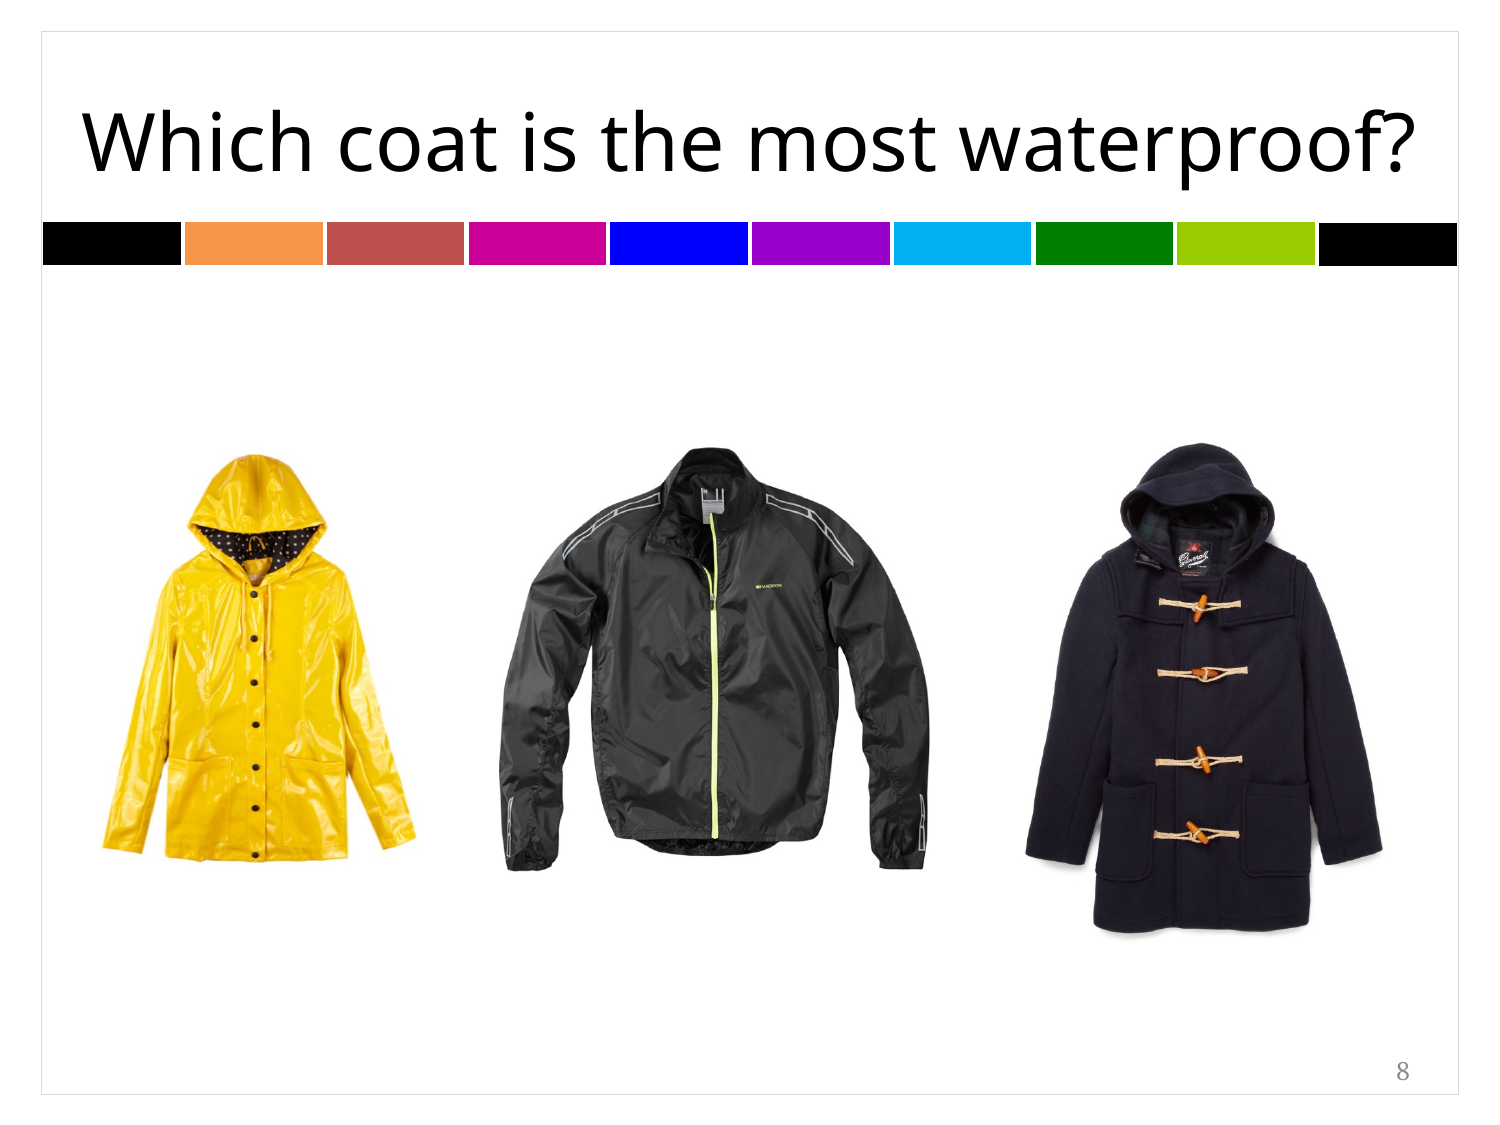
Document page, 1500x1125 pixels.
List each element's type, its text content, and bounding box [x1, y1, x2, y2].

picture [88, 444, 424, 893]
picture [964, 442, 1444, 943]
title Which coat is the most waterproof? [53, 45, 1447, 233]
slide_number 8 [1074, 1042, 1425, 1103]
picture [499, 444, 930, 874]
